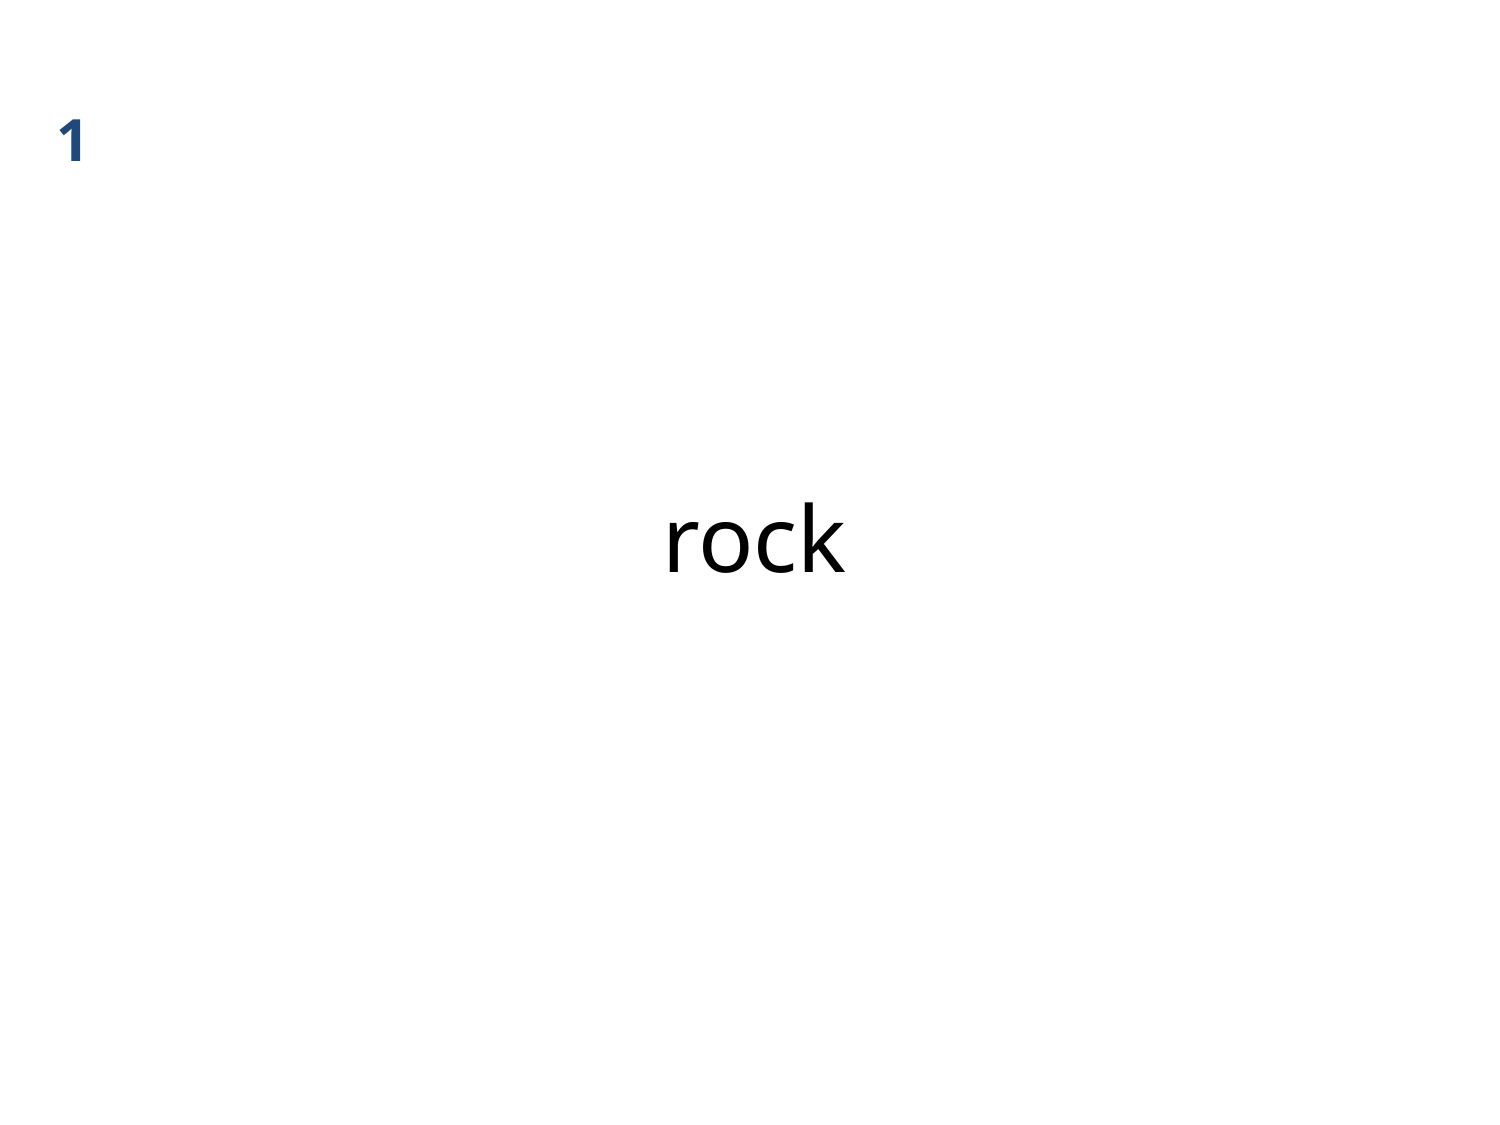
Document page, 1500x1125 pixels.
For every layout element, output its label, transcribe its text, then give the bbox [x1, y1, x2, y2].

text_box rock [303, 473, 1206, 599]
text_box 1 [41, 95, 143, 180]
